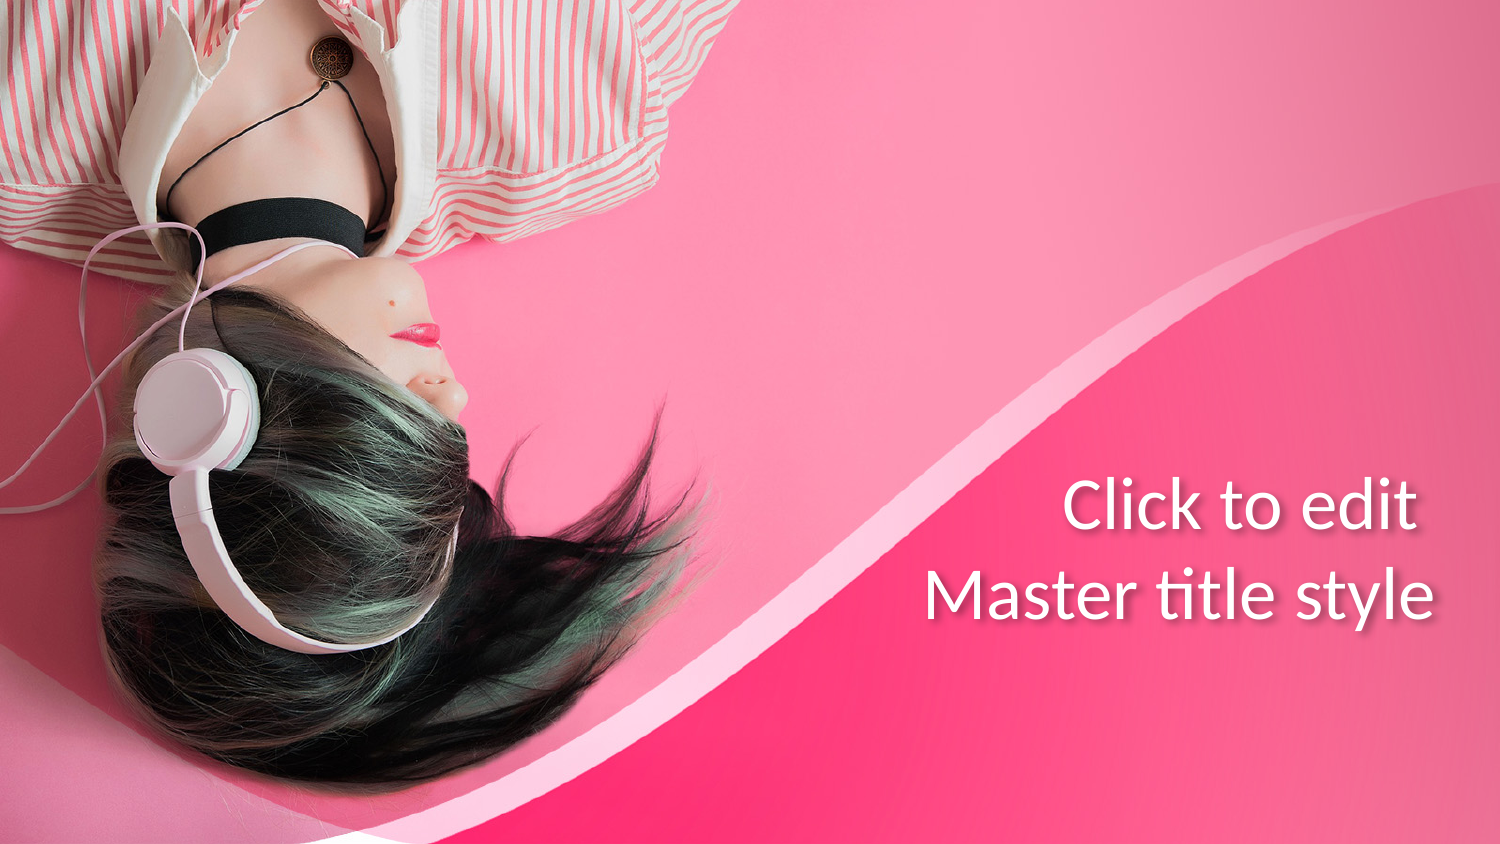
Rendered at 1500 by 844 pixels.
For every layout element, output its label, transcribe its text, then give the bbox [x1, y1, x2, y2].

title Click to edit Master title style [48, 418, 1452, 670]
picture [0, 0, 1500, 844]
